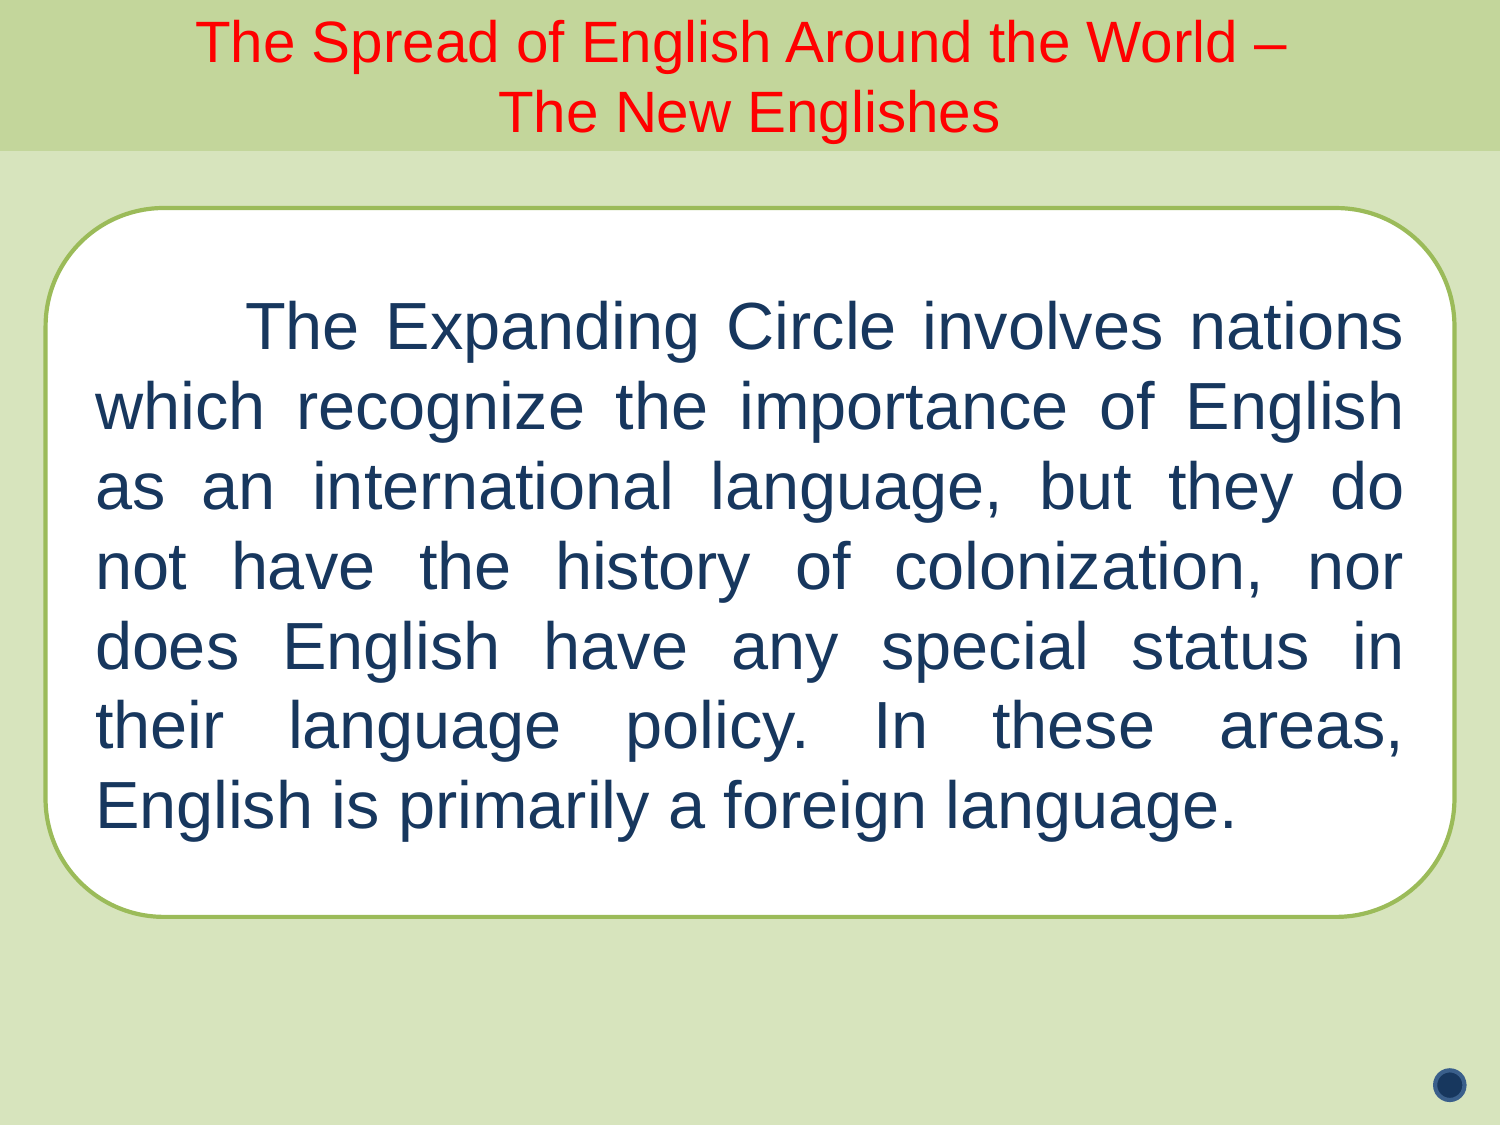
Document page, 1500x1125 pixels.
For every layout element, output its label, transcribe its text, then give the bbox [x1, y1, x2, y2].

text_box [1433, 1068, 1467, 1103]
text_box The Expanding Circle involves nations which recognize the importance of English as an international language, but they do not have the history of colonization, nor does English have any special status in their language policy. In these areas, English is primarily a foreign language. [43, 205, 1457, 919]
text_box The Spread of English Around the World – The New Englishes [0, 0, 1500, 151]
